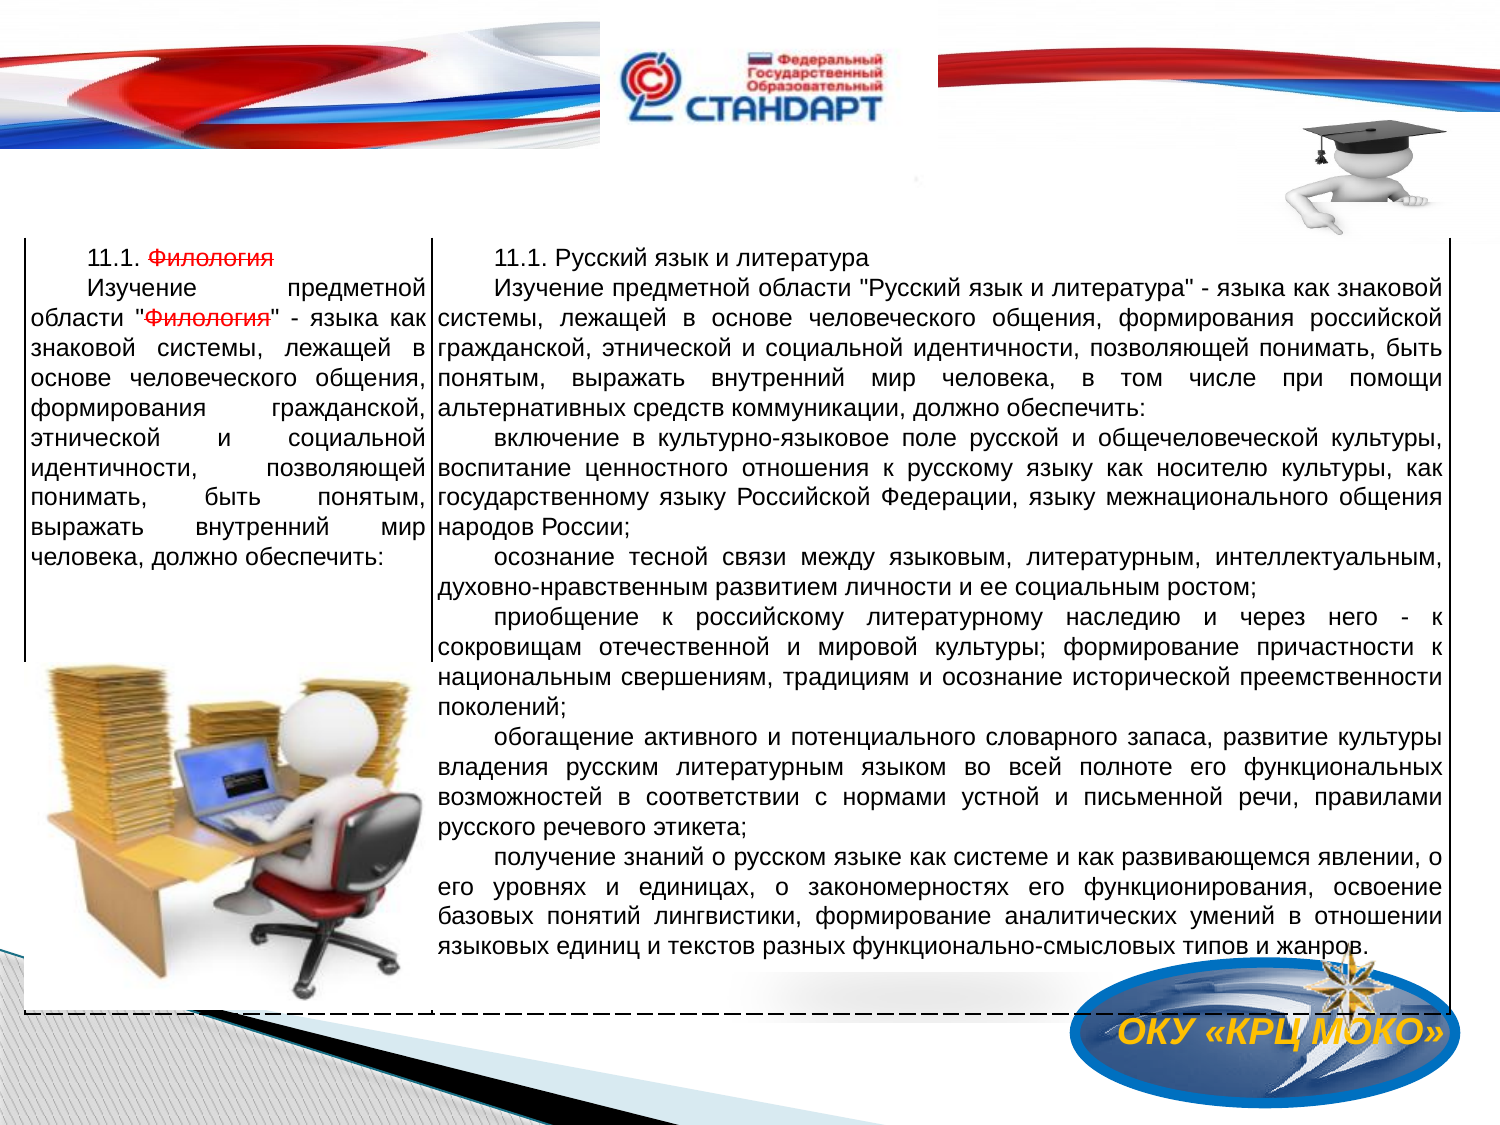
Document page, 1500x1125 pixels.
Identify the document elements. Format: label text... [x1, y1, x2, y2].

picture [1074, 937, 1456, 1104]
table_header 11.1. Русский язык и литература Изучение предметной области "Русский язык и литература" - языка как знаковой системы, лежащей в основе человеческого общения, формирования российской гражданской, этнической и социальной идентичности, позволяющей понимать, быть понятым, выражать внутренний мир человека, в том числе при помощи альтернативных средств коммуникации, должно обеспечить: включение в культурно-языковое поле русской и общечеловеческой культуры, воспитание ценностного отношения к русскому языку как носителю культуры, как государственному языку Российской Федерации, языку межнационального общения народов России; осознание тесной связи между языковым, литературным, интеллектуальным, духовно-нравственным развитием личности и ее социальным ростом; приобщение к российскому литературному наследию и через него - к сокровищам отечественной и мировой культуры; формирование причастности к национальным свершениям, традициям и осознание исторической преемственности поколений; обогащение активного и потенциального словарного запаса, развитие культуры владения русским литературным языком во всей полноте его функциональных возможностей в соответствии с нормами устной и письменной речи, правилами русского речевого этикета; получение знаний о русском языке как системе и как развивающемся явлении, о его уровнях и единицах, о закономерностях его функционирования, освоение базовых понятий лингвистики, формирование аналитических умений в отношении языковых единиц и текстов разных функционально-смысловых типов и жанров. [433, 238, 1449, 1014]
picture [0, 0, 1500, 244]
picture [24, 662, 438, 1010]
table_header 11.1. Филология Изучение предметной области "Филология" - языка как знаковой системы, лежащей в основе человеческого общения, формирования гражданской, этнической и социальной идентичности, позволяющей понимать, быть понятым, выражать внутренний мир человека, должно обеспечить: [26, 238, 431, 662]
